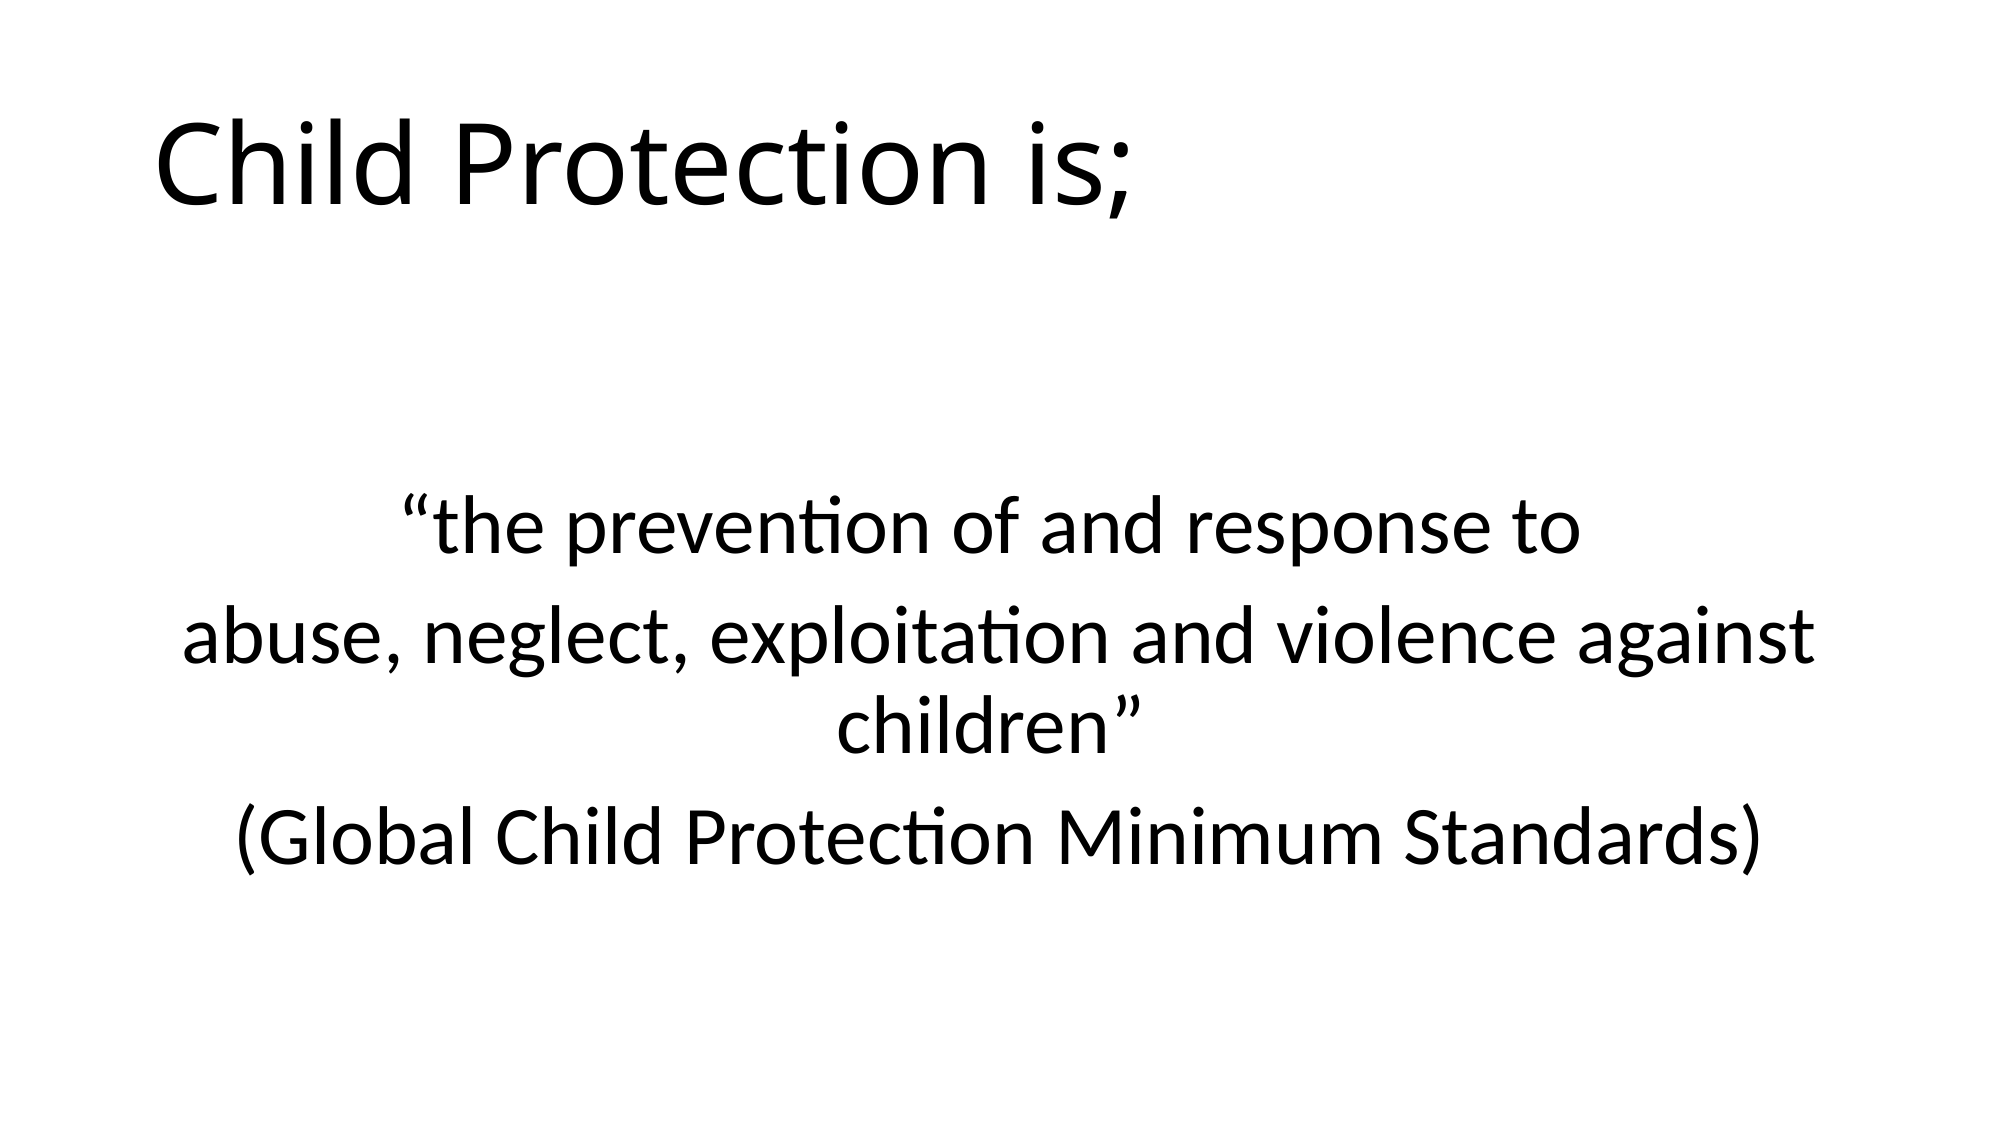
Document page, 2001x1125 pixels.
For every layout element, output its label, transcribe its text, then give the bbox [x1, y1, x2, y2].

list “the prevention of and response to abuse, neglect, exploitation and violence against children” (Global Child Protection Minimum Standards) [137, 299, 1863, 1014]
title Child Protection is; [137, 59, 1863, 278]
